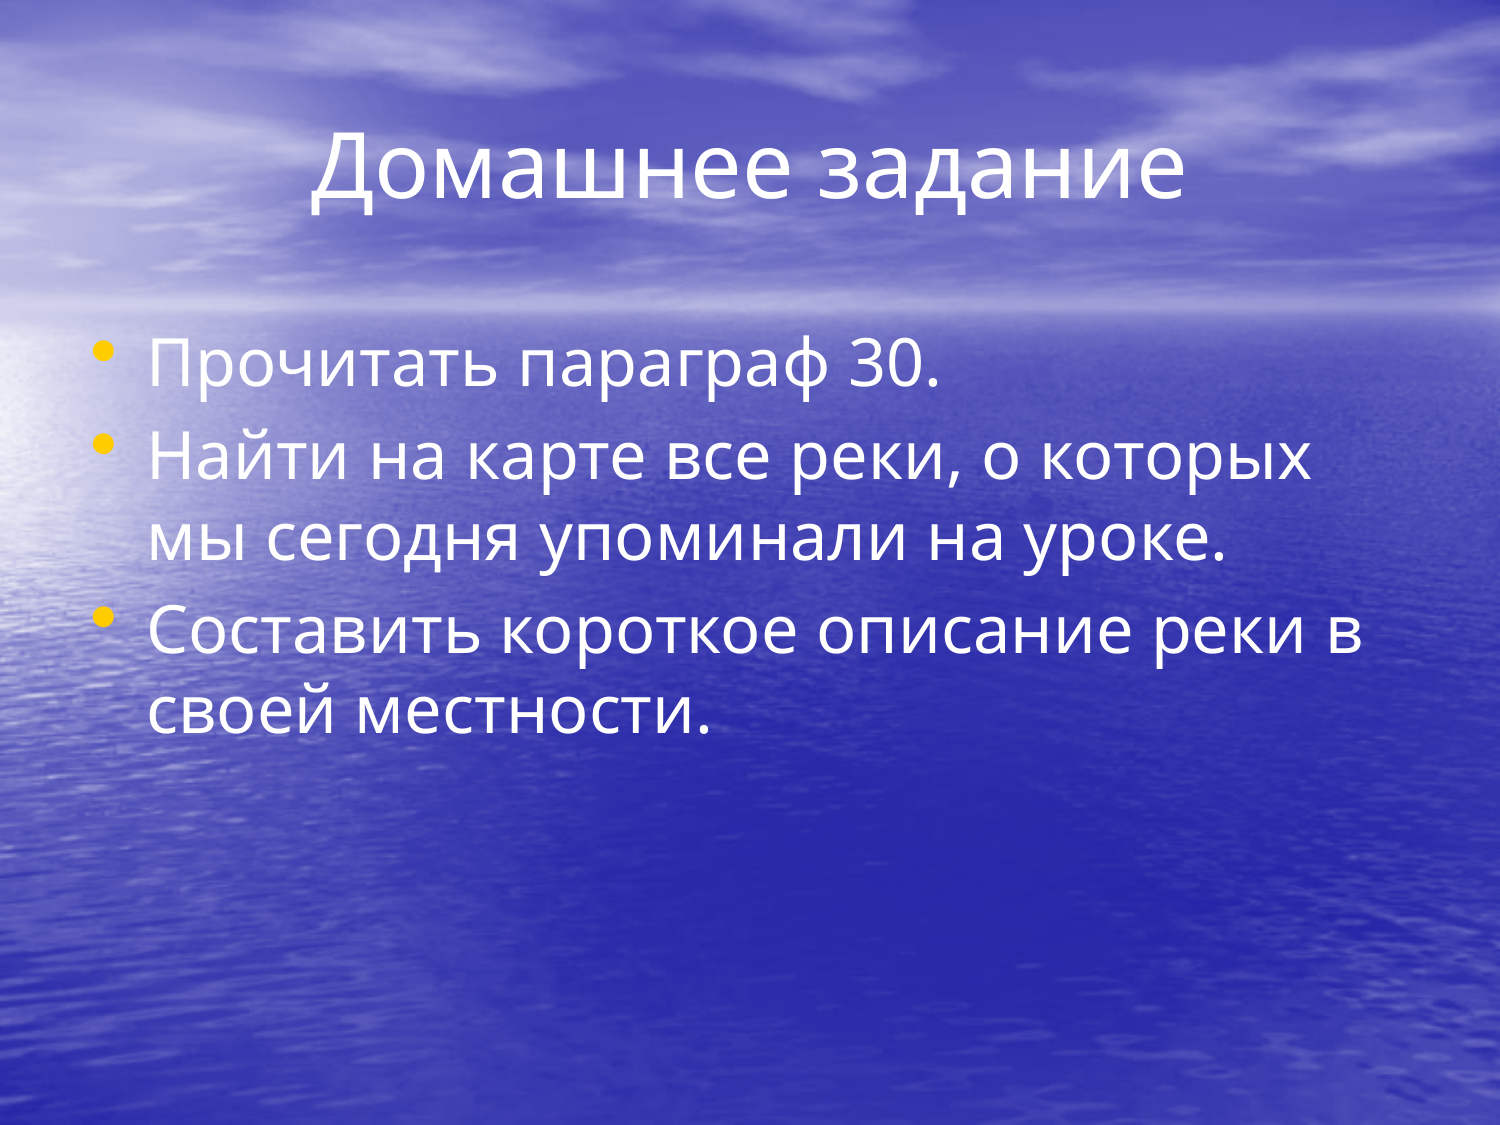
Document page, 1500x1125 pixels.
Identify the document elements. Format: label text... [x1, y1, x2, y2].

list Прочитать параграф 30. Найти на карте все реки, о которых мы сегодня упоминали на уроке. Составить короткое описание реки в своей местности. [74, 312, 1426, 988]
title Домашнее задание [74, 47, 1426, 276]
